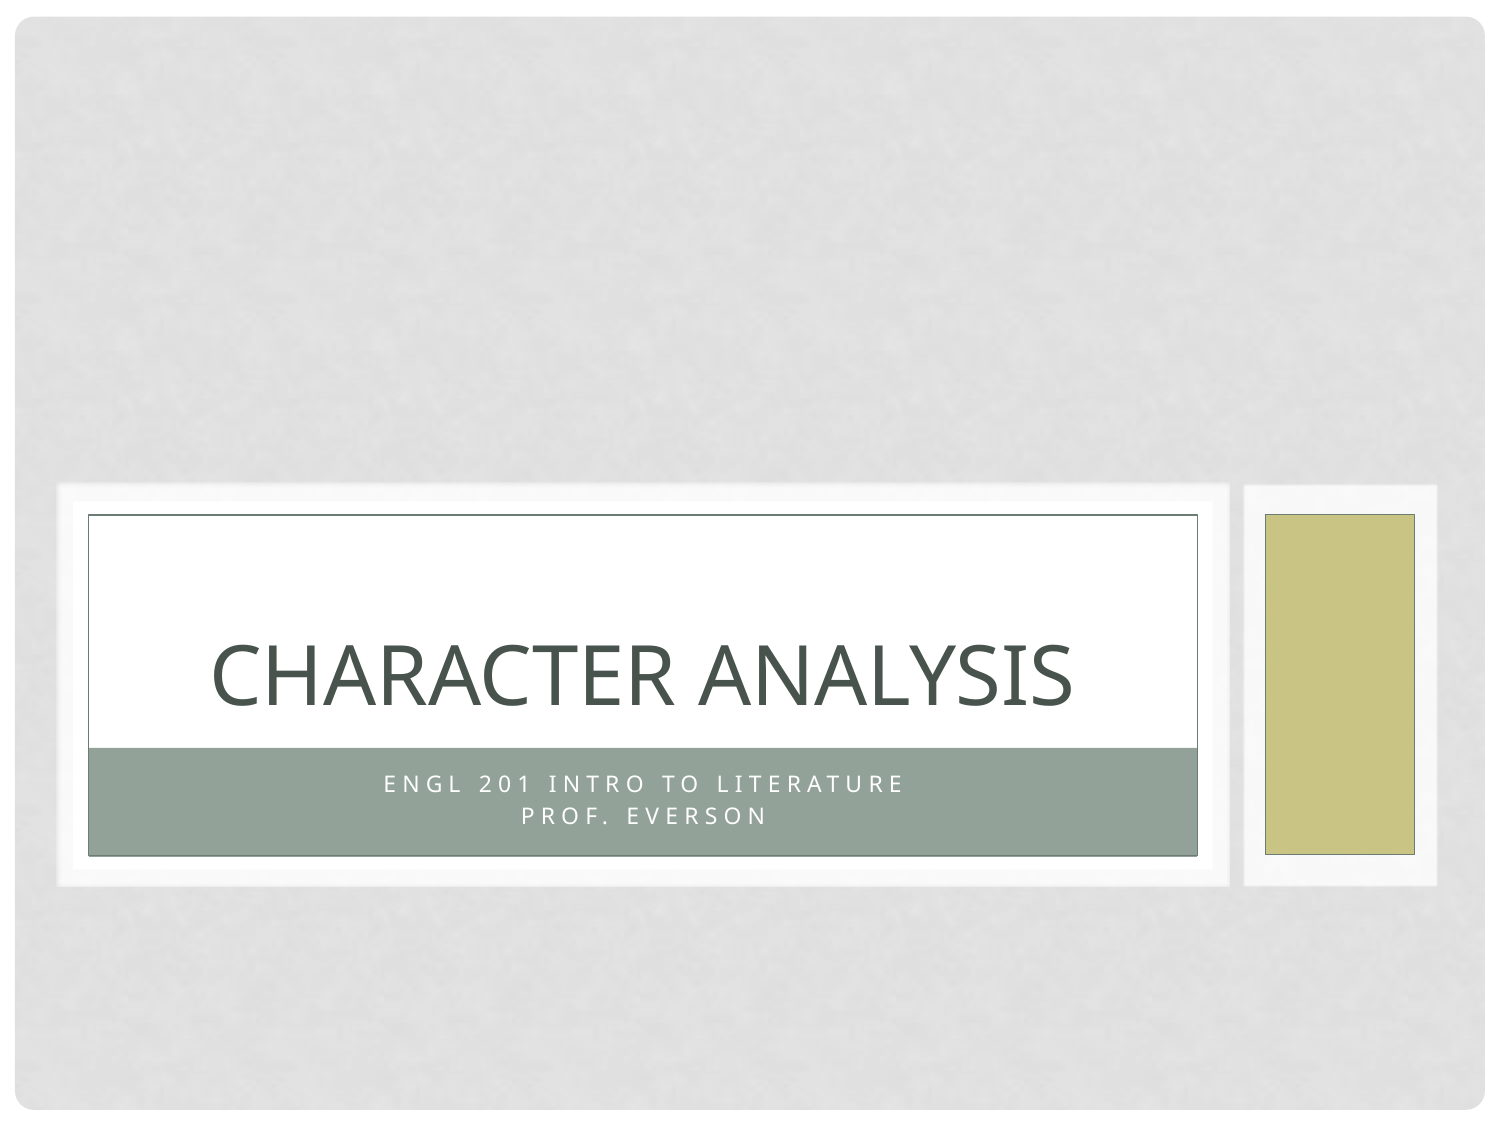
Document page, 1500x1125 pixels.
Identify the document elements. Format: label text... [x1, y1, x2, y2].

subtitle ENGL 201 Intro to Literature Prof. Everson [105, 762, 1181, 838]
title Character analysis [99, 529, 1187, 730]
